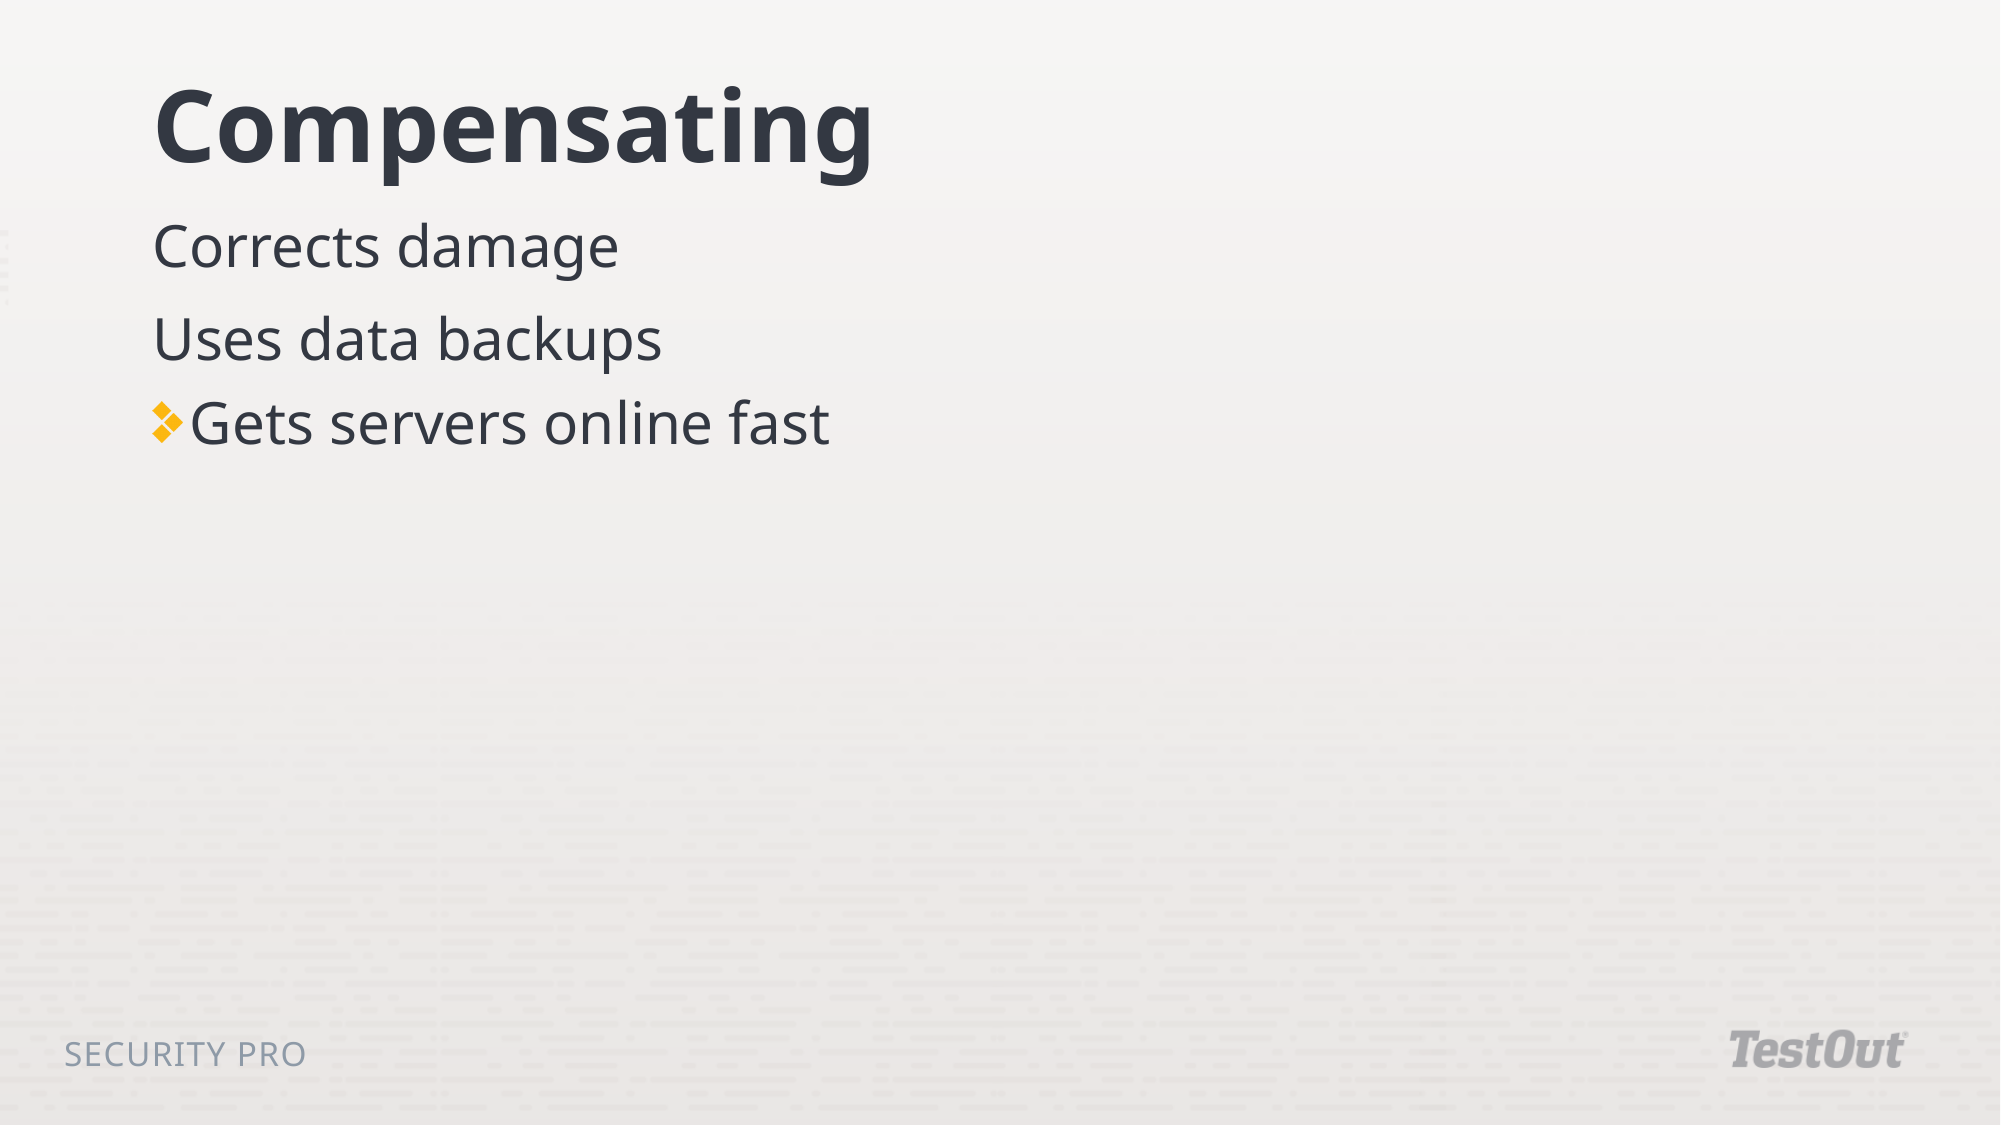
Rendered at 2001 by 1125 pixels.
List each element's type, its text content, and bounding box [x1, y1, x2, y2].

list Corrects damage Uses data backups Gets servers online fast [137, 210, 1863, 1000]
picture [0, 0, 2001, 1125]
title Compensating [137, 49, 1863, 210]
list Security Pro [64, 1032, 666, 1079]
